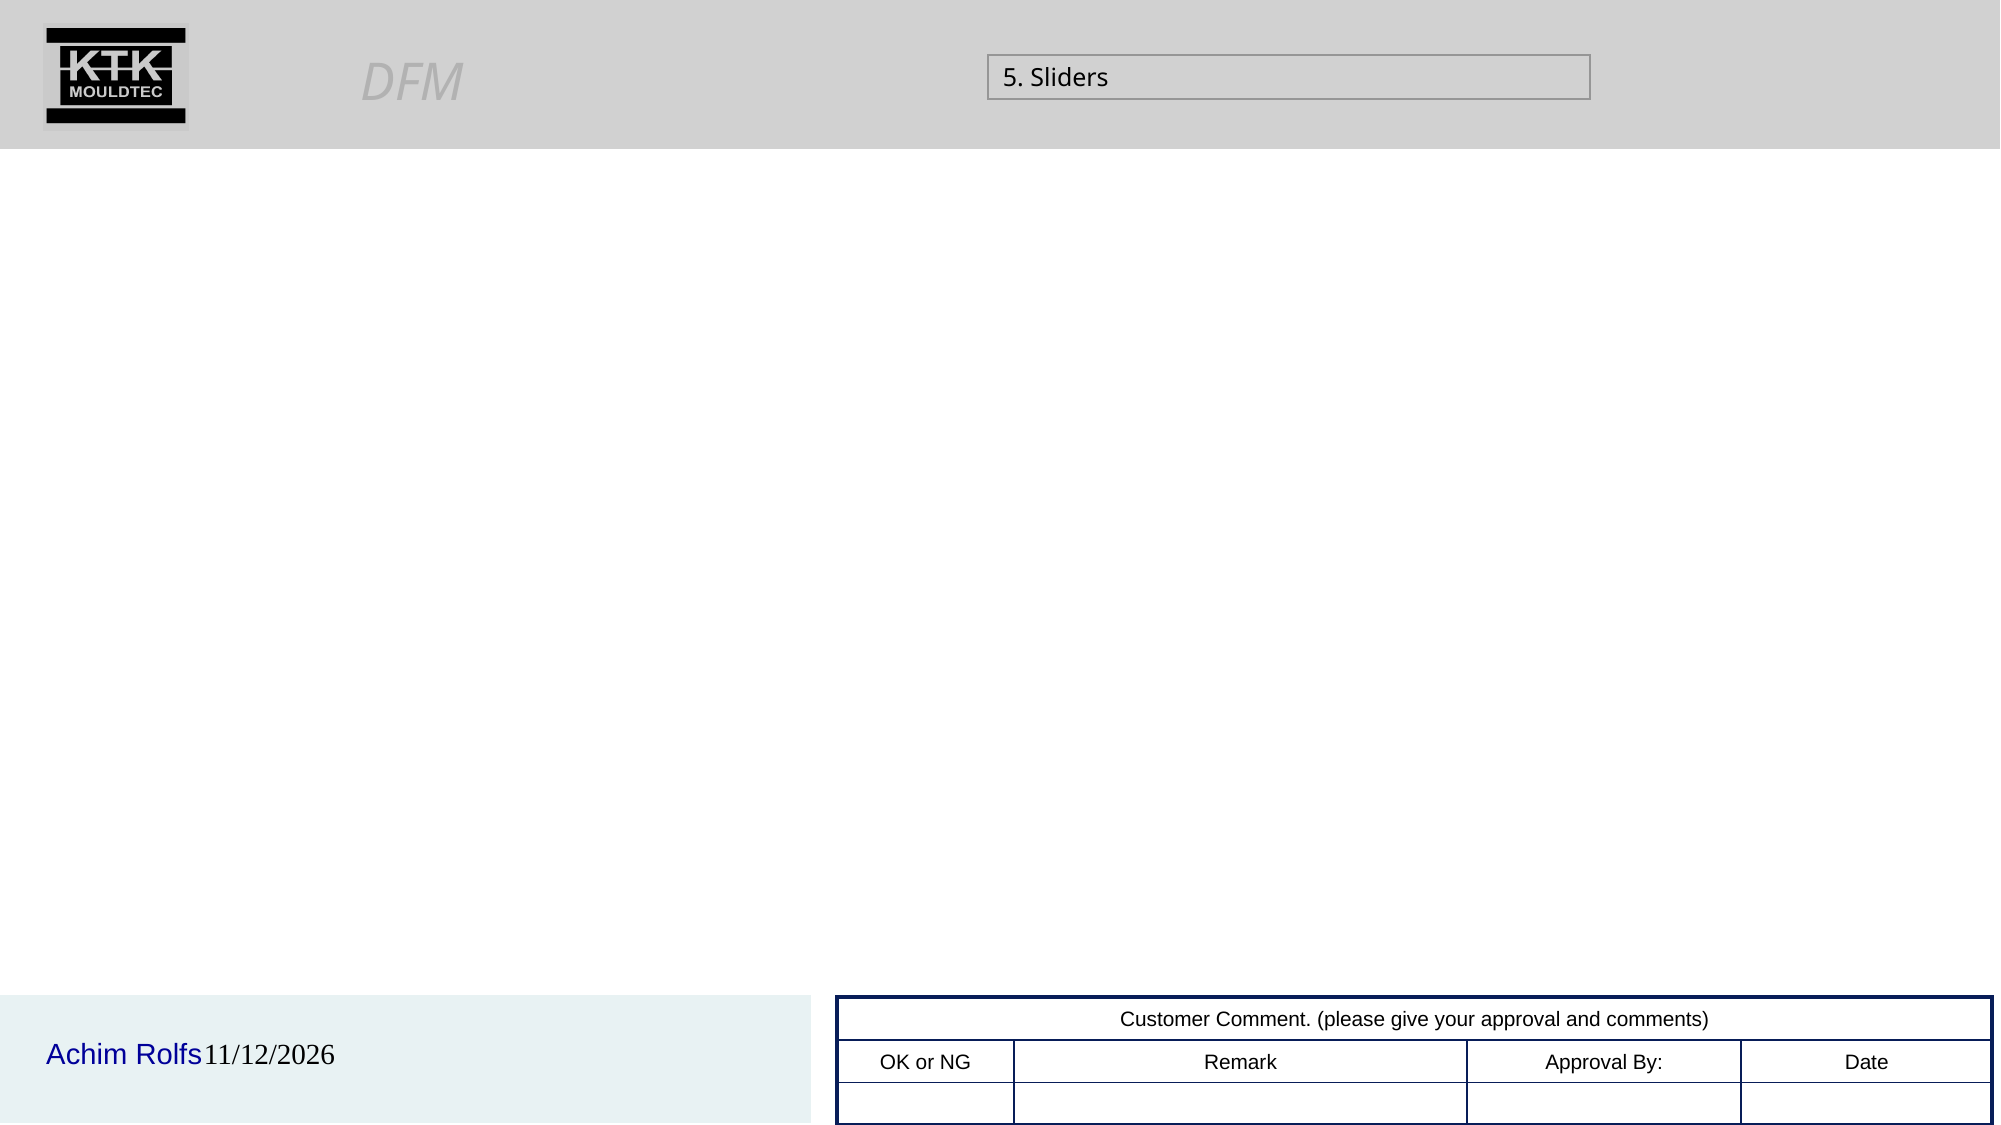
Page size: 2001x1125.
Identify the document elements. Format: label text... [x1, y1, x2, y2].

slide_number [188, 1027, 433, 1106]
text_box 5. Sliders [988, 54, 1591, 100]
